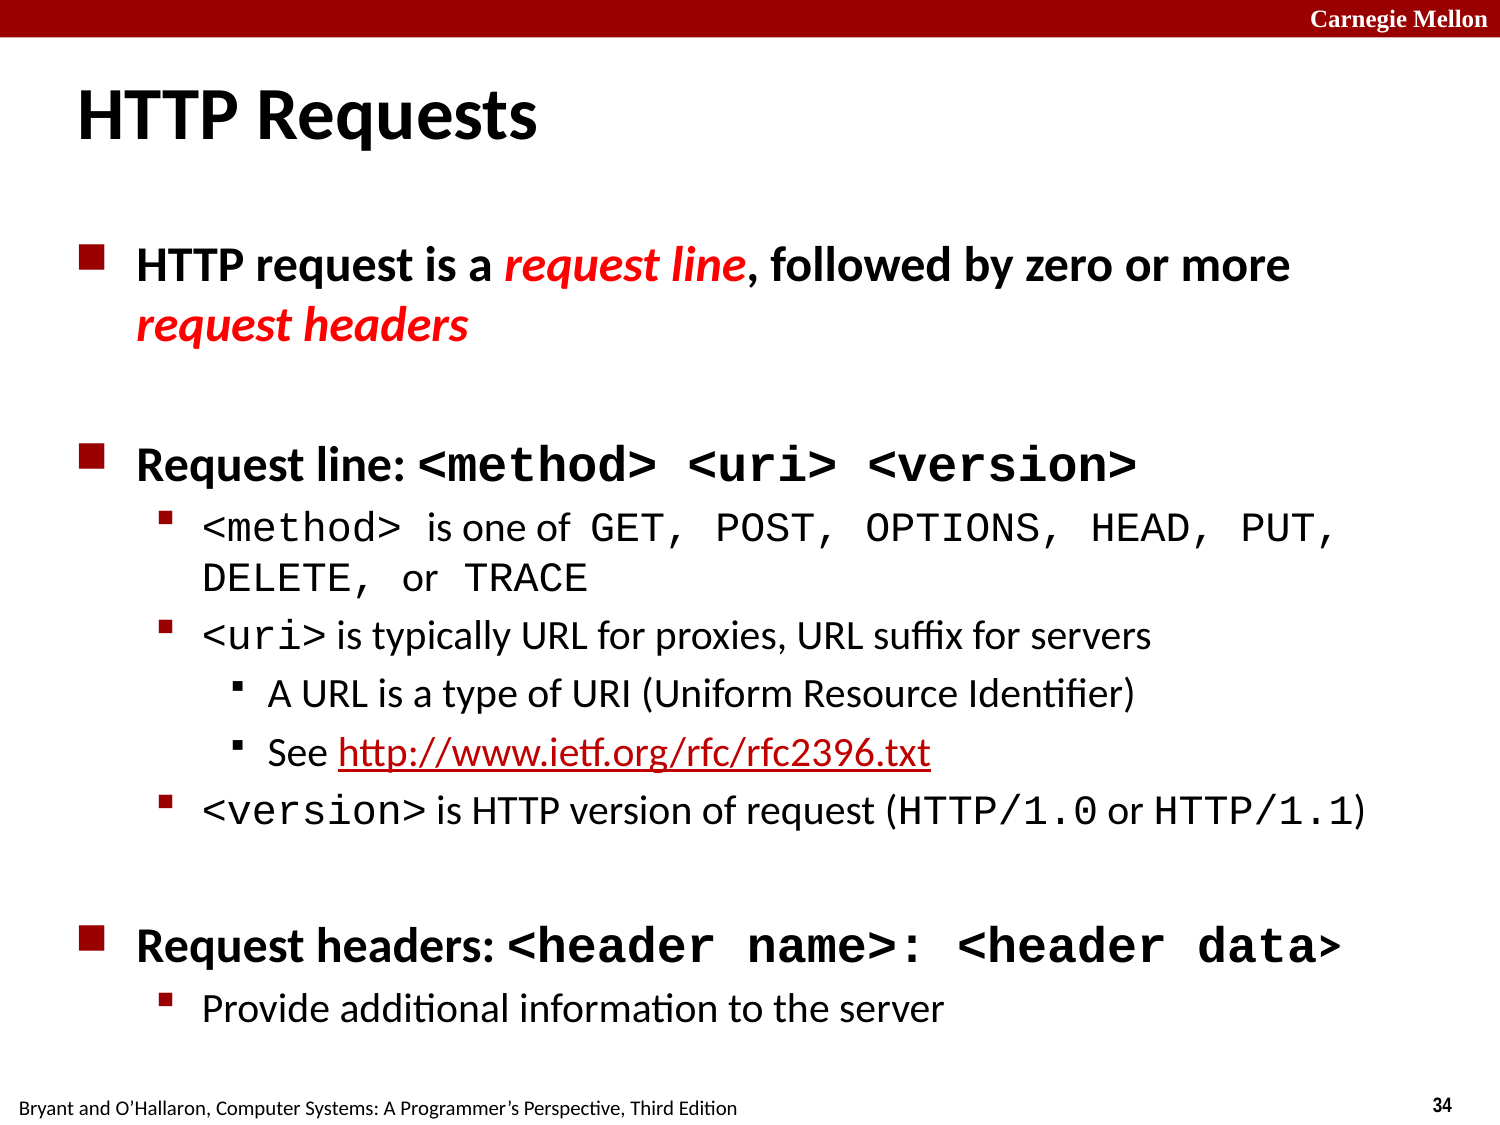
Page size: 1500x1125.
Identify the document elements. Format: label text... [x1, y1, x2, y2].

title HTTP Requests [62, 62, 1029, 157]
list HTTP request is a request line, followed by zero or more request headers Request line: <method> <uri> <version> <method> is one of GET, POST, OPTIONS, HEAD, PUT, DELETE, or TRACE <uri> is typically URL for proxies, URL suffix for servers A URL is a type of URI (Uniform Resource Identifier) See http://www.ietf.org/rfc/rfc2396.txt <version> is HTTP version of request (HTTP/1.0 or HTTP/1.1) Request headers: <header name>: <header data> Provide additional information to the server [64, 223, 1426, 1076]
